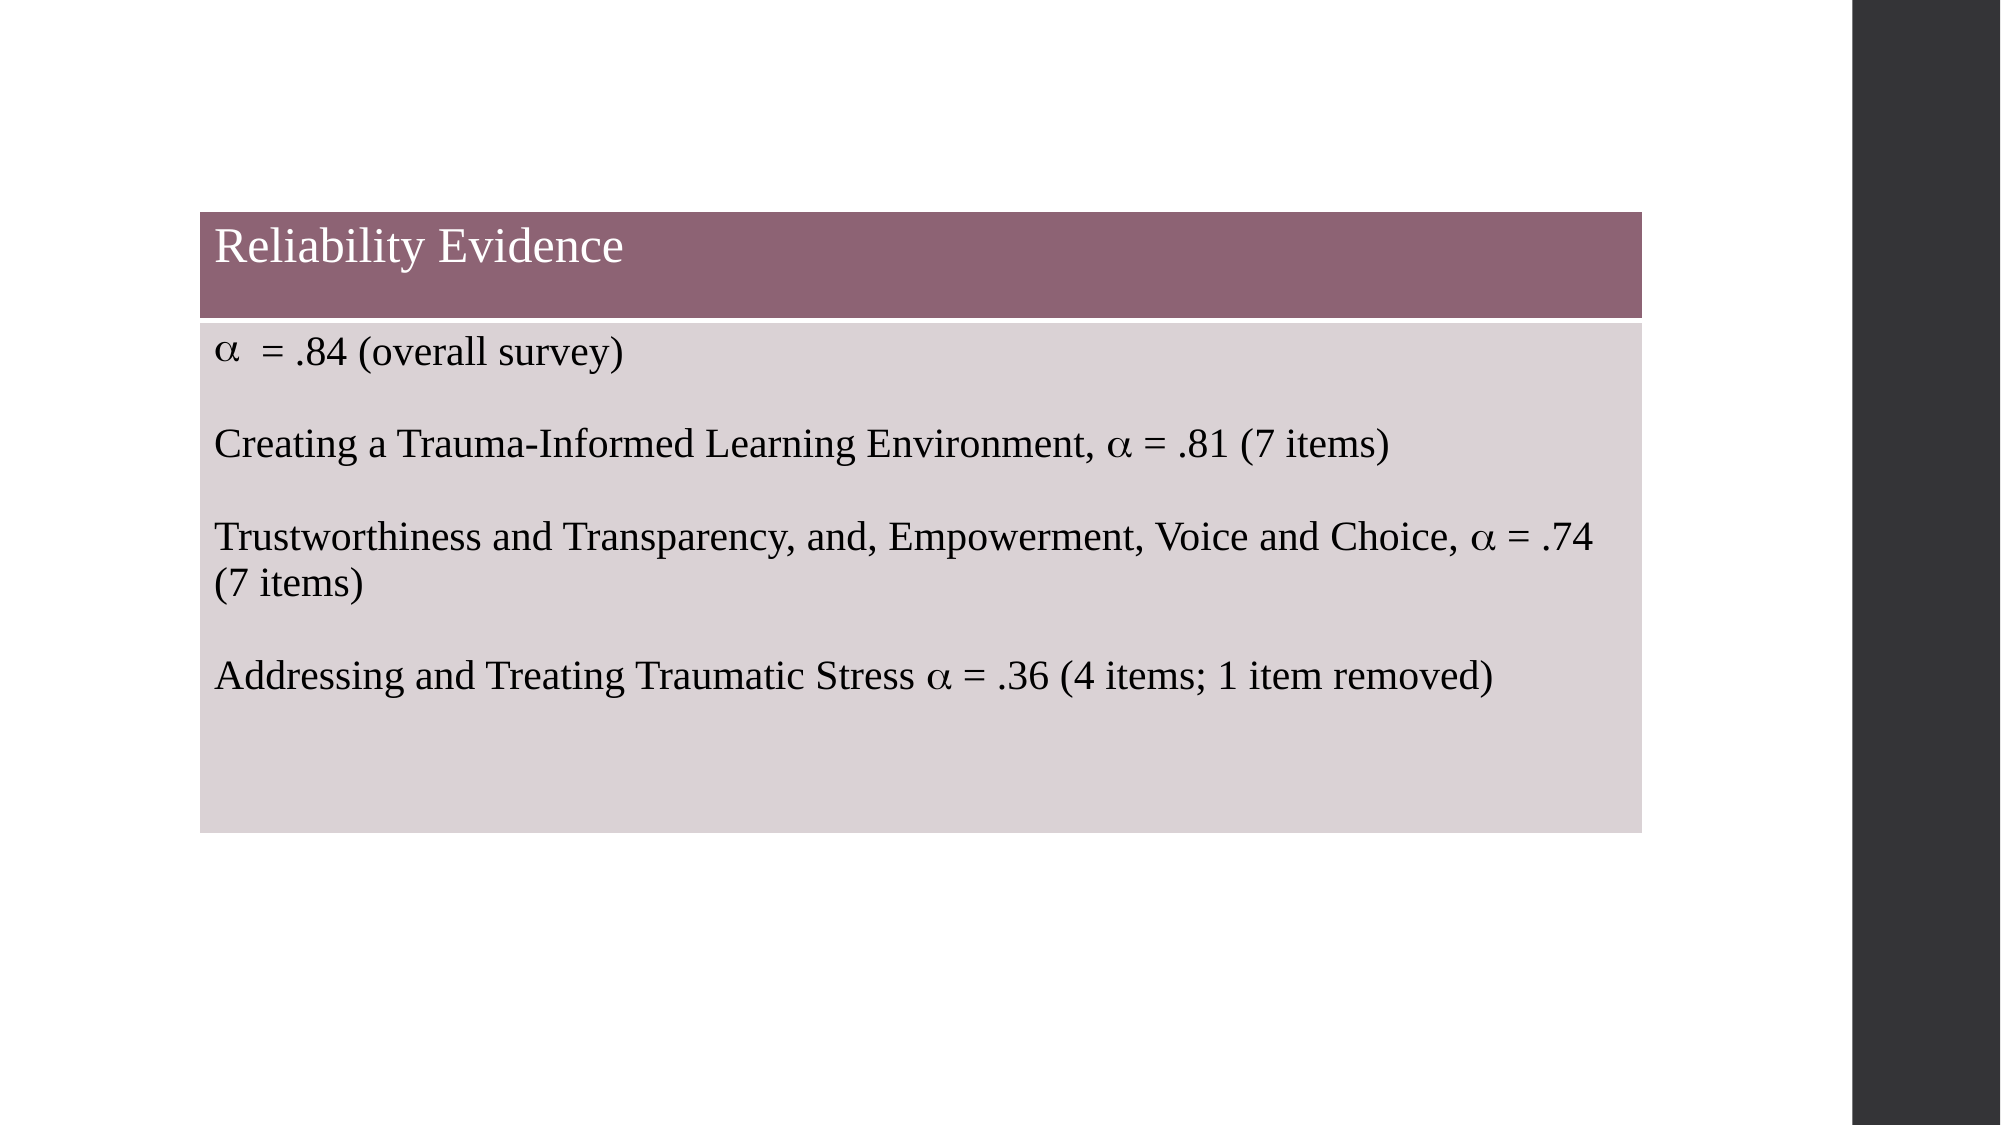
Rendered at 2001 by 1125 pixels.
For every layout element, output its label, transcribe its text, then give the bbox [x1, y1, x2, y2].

table_header Reliability Evidence [200, 212, 1642, 318]
table_cell = .84 (overall survey) Creating a Trauma-Informed Learning Environment,  = .81 (7 items) Trustworthiness and Transparency, and, Empowerment, Voice and Choice,  = .74 (7 items) Addressing and Treating Traumatic Stress  = .36 (4 items; 1 item removed) [200, 323, 1642, 833]
